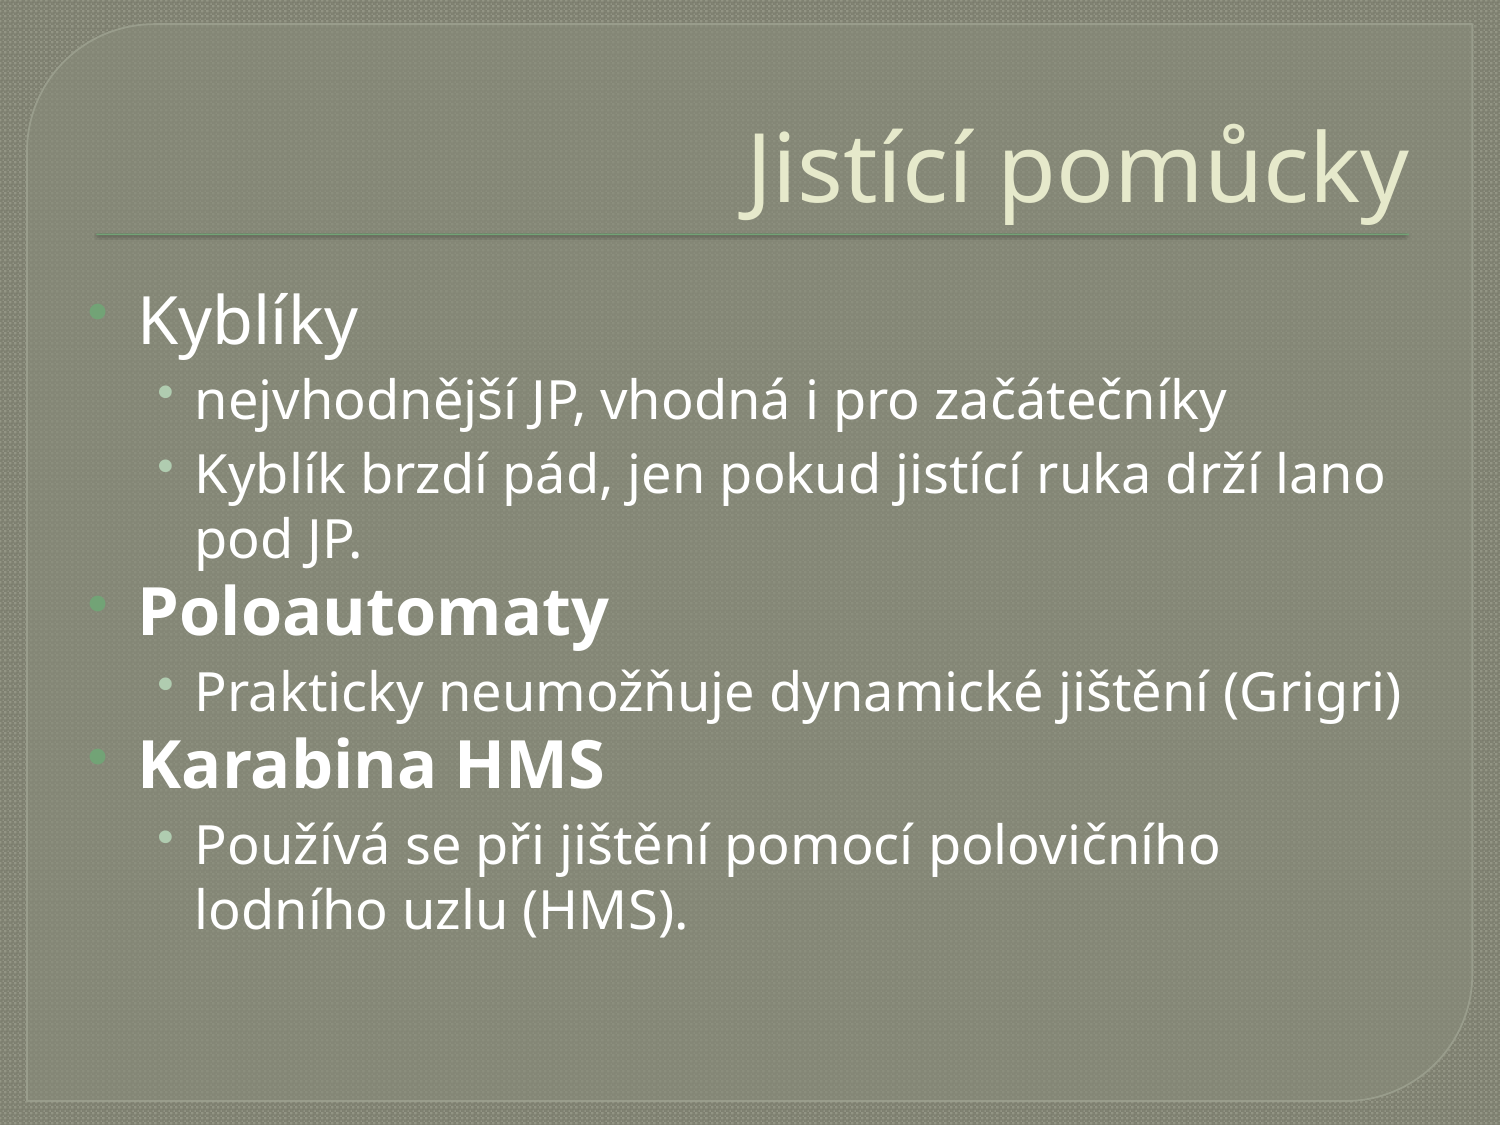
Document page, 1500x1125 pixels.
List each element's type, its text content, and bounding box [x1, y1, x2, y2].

list Kyblíky nejvhodnější JP, vhodná i pro začátečníky Kyblík brzdí pád, jen pokud jistící ruka drží lano pod JP. Poloautomaty Prakticky neumožňuje dynamické jištění (Grigri) Karabina HMS Používá se při jištění pomocí polovičního lodního uzlu (HMS). [75, 270, 1425, 1013]
title Jistící pomůcky [75, 41, 1425, 230]
